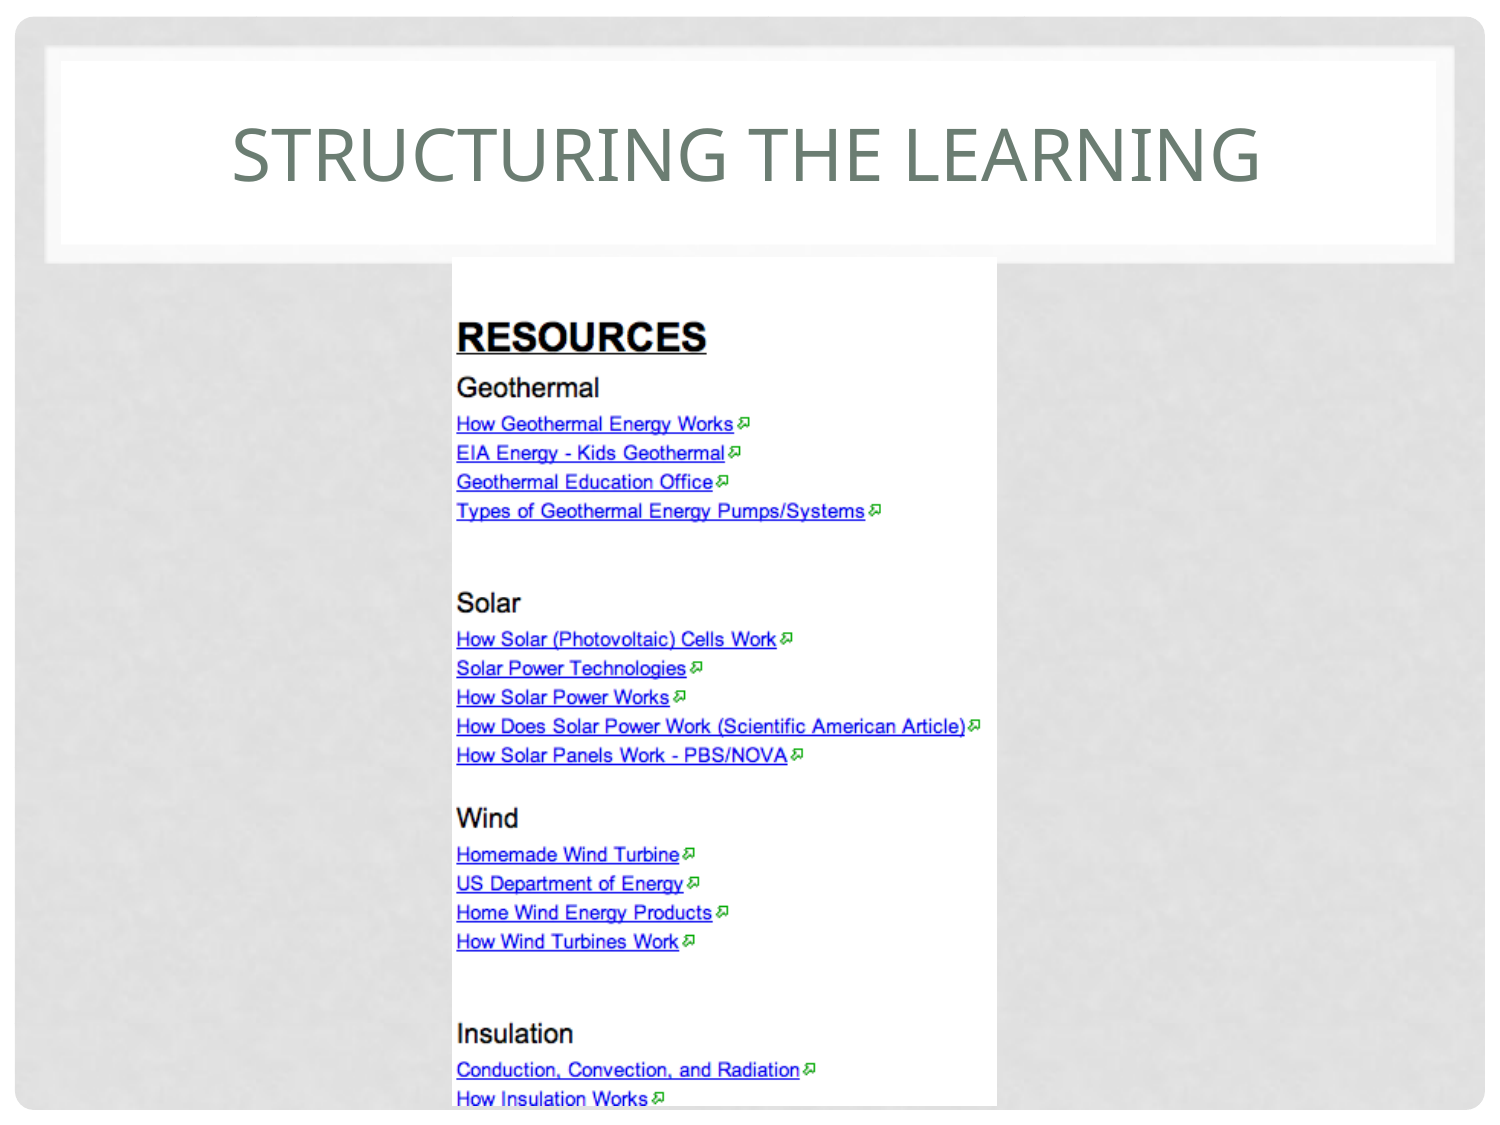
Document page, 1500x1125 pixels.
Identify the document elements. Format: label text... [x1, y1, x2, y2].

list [425, 257, 1030, 1106]
title Structuring the learning [69, 66, 1425, 238]
